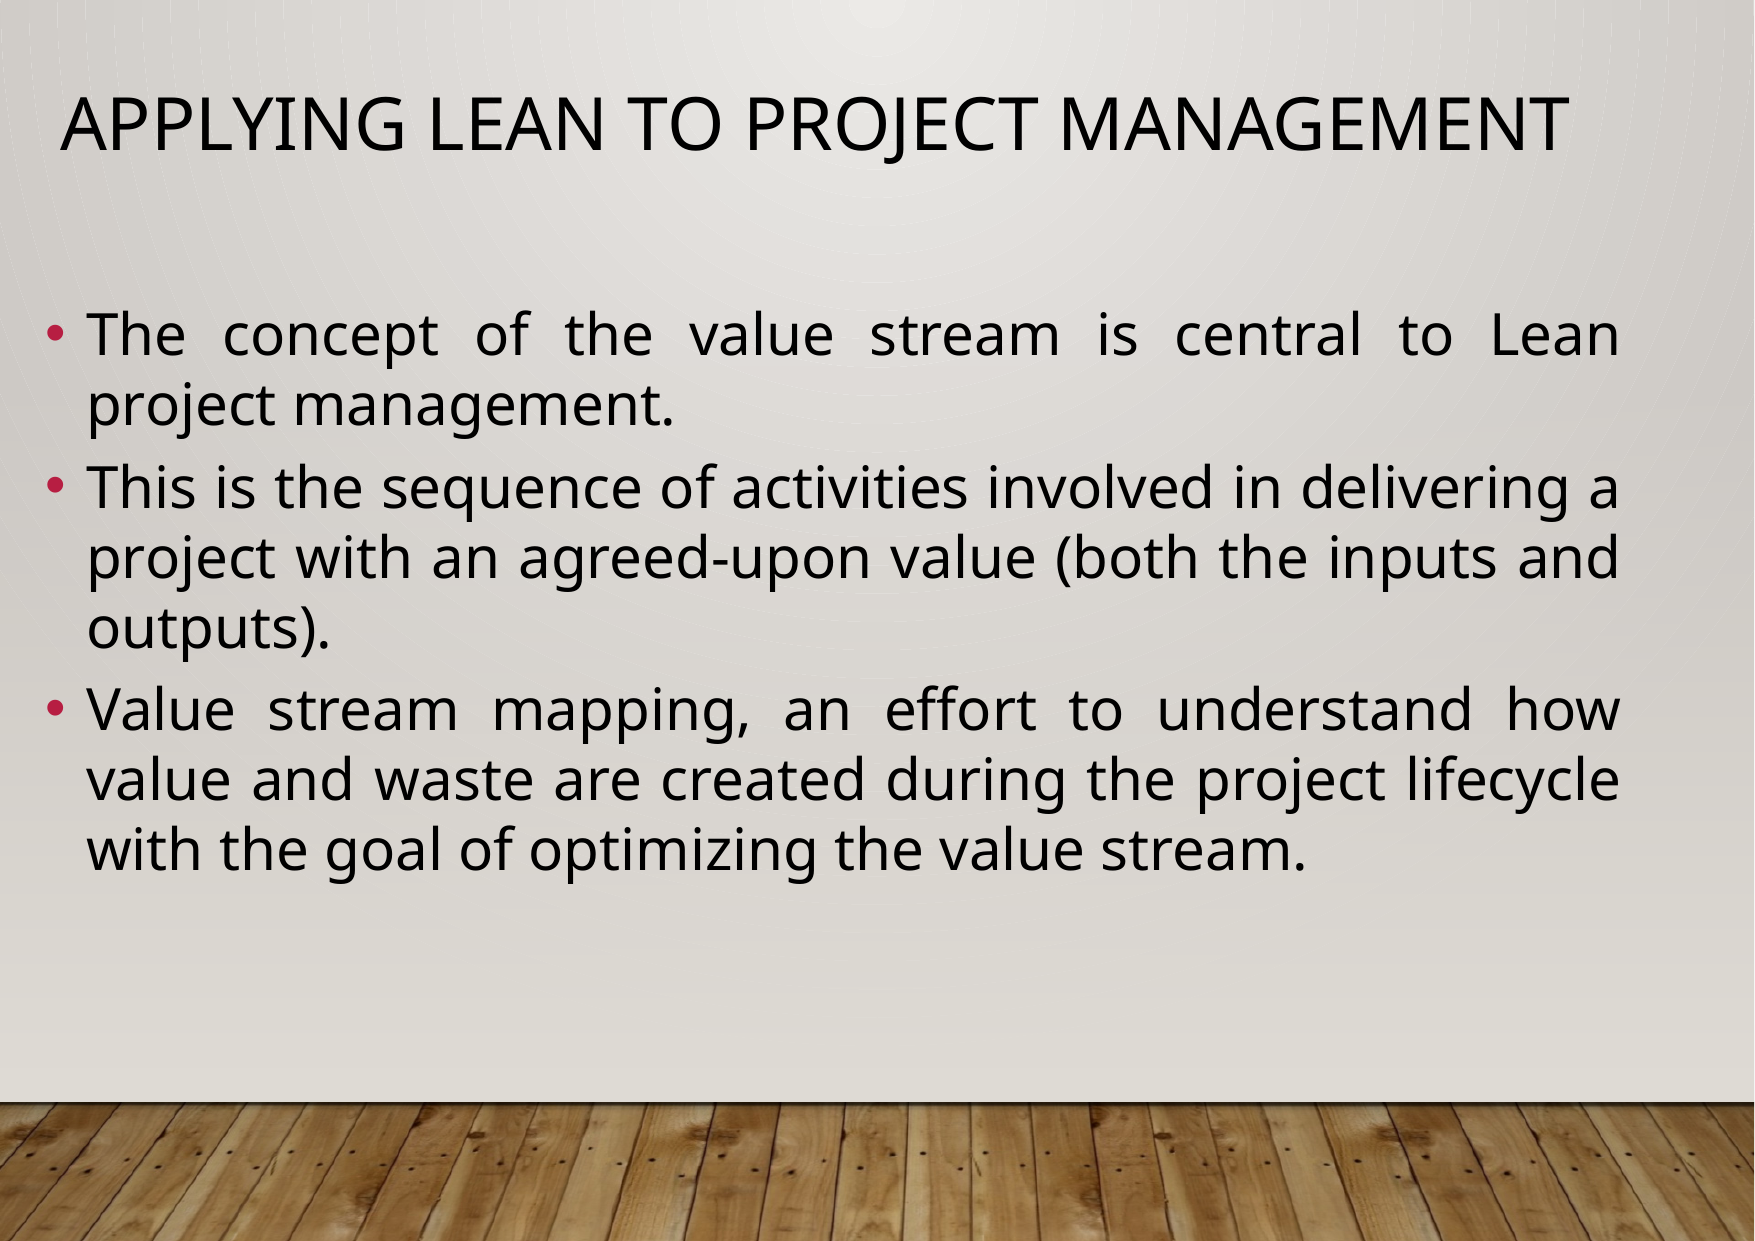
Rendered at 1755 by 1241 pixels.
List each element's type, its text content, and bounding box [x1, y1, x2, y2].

picture [0, 1102, 1755, 1241]
list The concept of the value stream is central to Lean project management. This is the sequence of activities involved in delivering a project with an agreed-upon value (both the inputs and outputs). Value stream mapping, an effort to understand how value and waste are created during the project lifecycle with the goal of optimizing the value stream. [45, 297, 1622, 1020]
title Applying Lean to Project Management [45, 86, 1622, 132]
